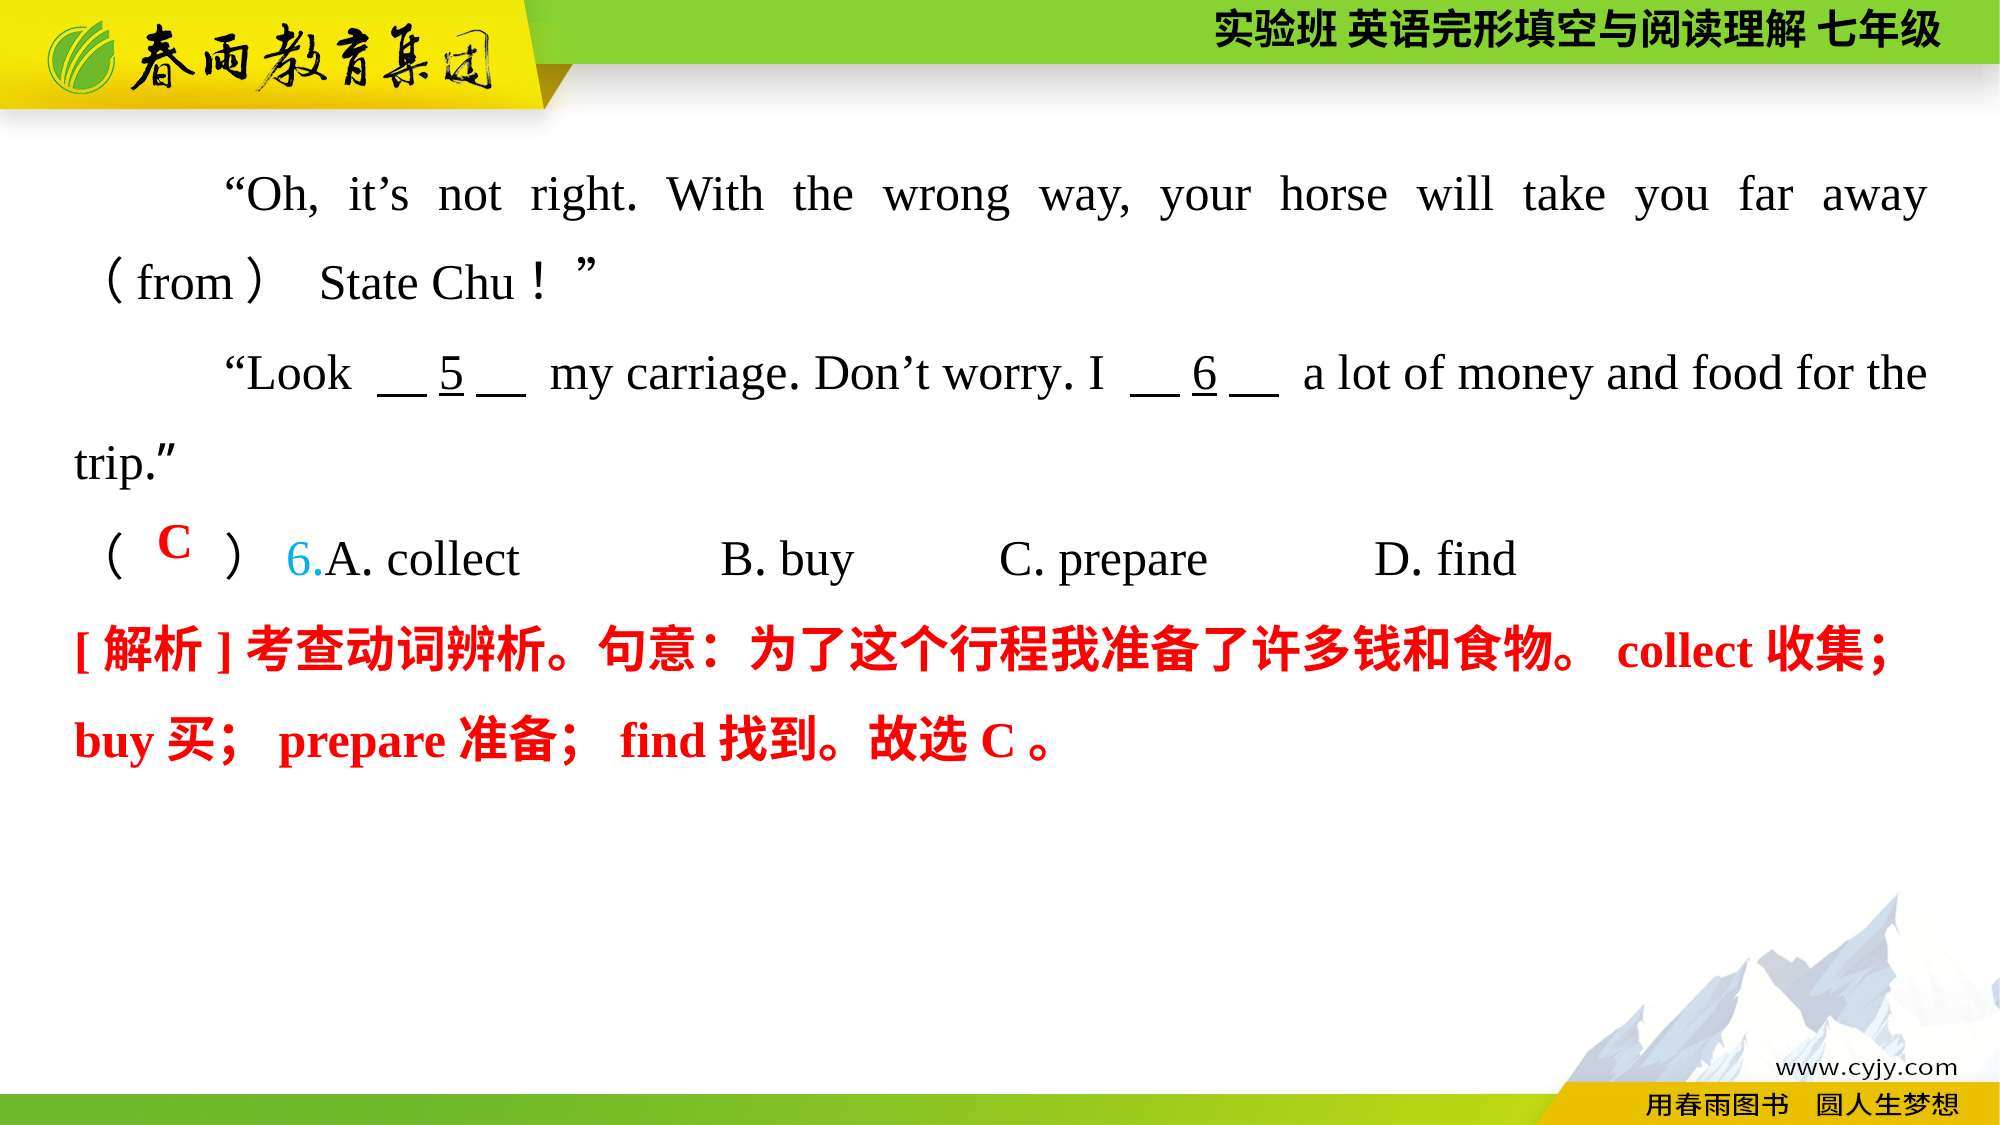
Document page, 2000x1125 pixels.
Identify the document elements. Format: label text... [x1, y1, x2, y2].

picture [0, 0, 2000, 1125]
list “Oh, it’s not right. With the wrong way, your horse will take you far away （from） State Chu！” “Look 5 my carriage. Don’t worry. I 6 a lot of money and food for the trip.” [59, 122, 1944, 487]
text_box [解析]考查动词辨析。句意：为了这个行程我准备了许多钱和食物。collect收集；buy买；prepare准备；find找到。故选C。 [59, 580, 1944, 776]
text_box （ ）6.A. collect B. buy C. prepare D. find [59, 487, 1944, 580]
text_box C [142, 501, 208, 576]
